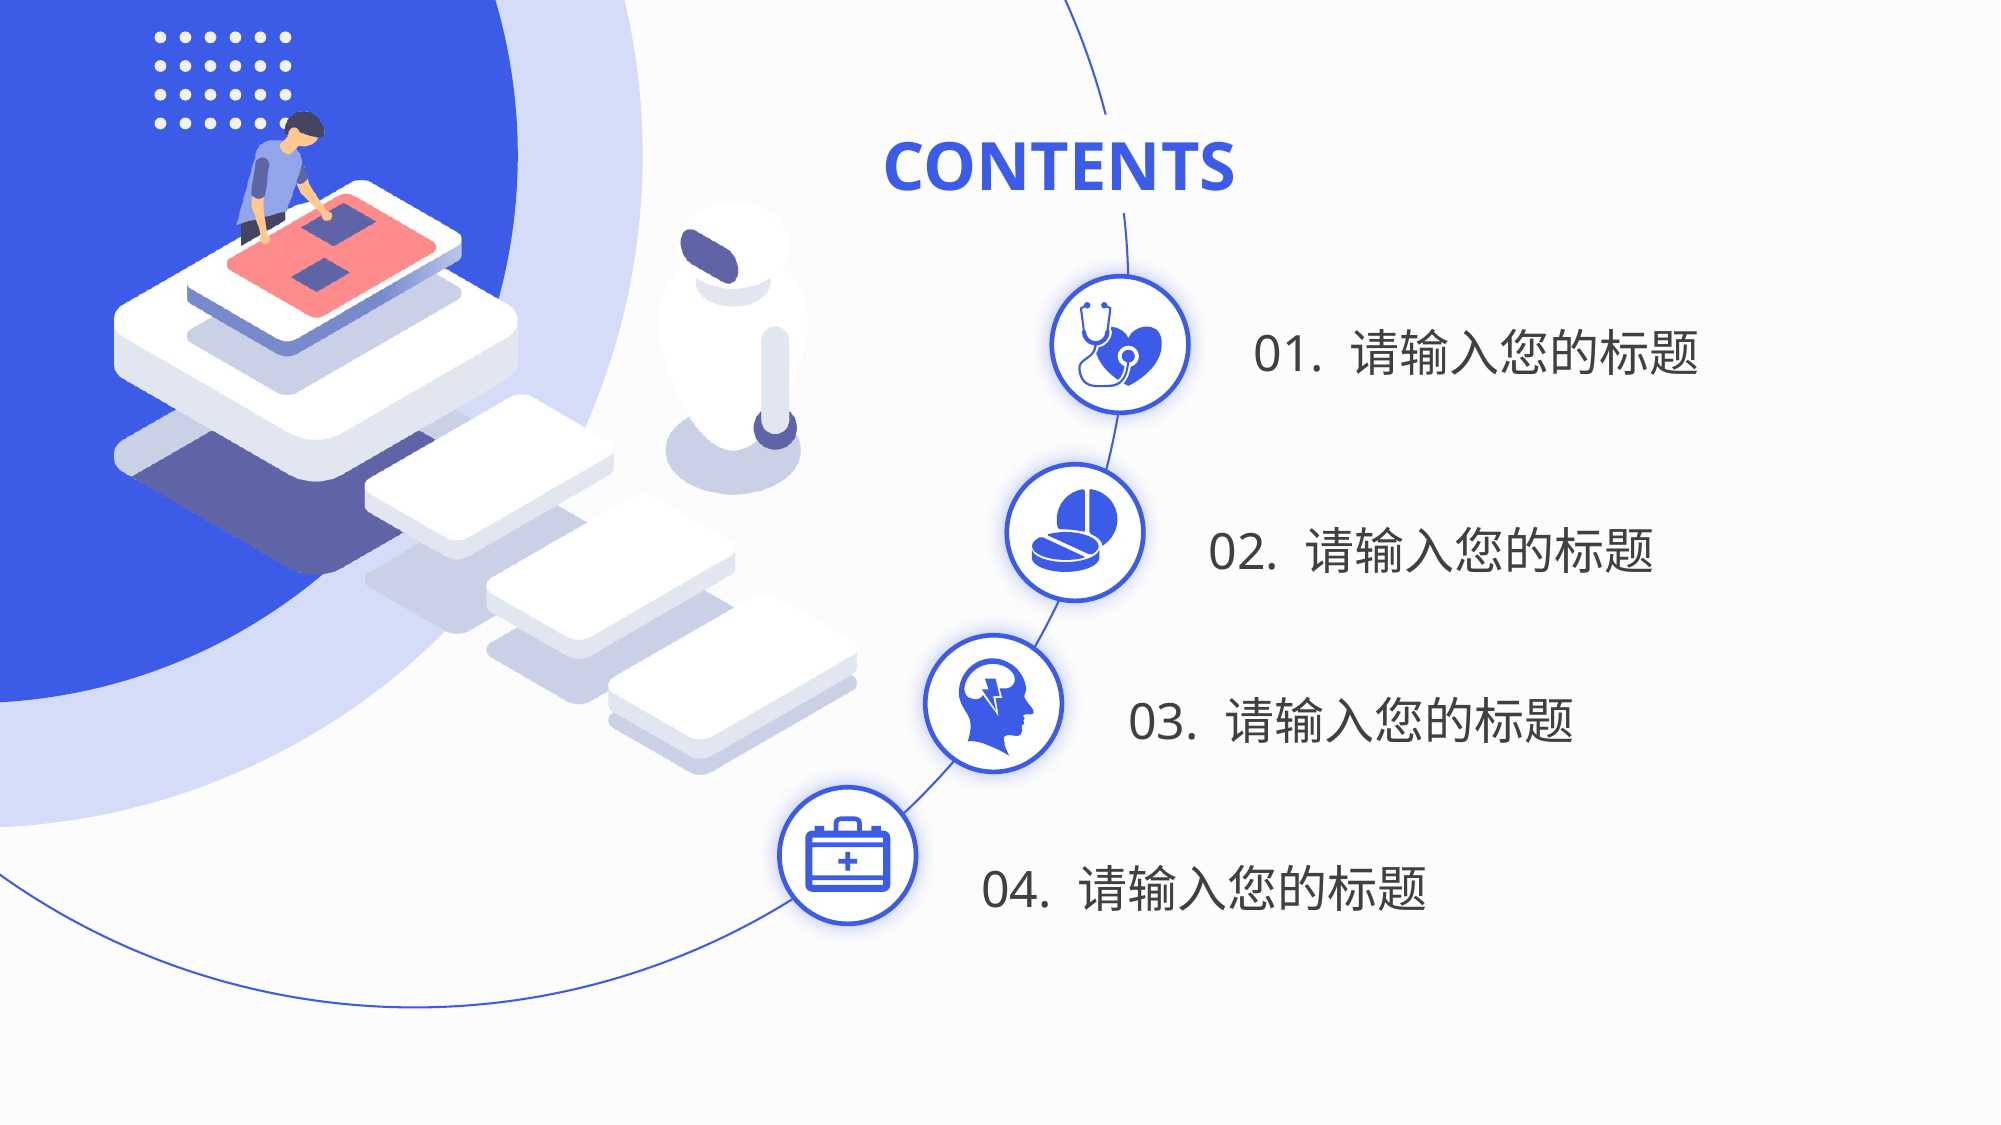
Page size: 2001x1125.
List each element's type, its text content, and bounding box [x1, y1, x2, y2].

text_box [1051, 276, 1770, 413]
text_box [779, 787, 1498, 924]
text_box [918, 213, 1129, 668]
text_box CONTENTS [918, 114, 1252, 213]
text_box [925, 635, 1645, 772]
text_box [0, 794, 779, 1009]
picture [67, 84, 918, 794]
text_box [0, 0, 643, 828]
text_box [1006, 464, 1725, 601]
text_box [918, 738, 946, 787]
text_box [643, 0, 1107, 114]
